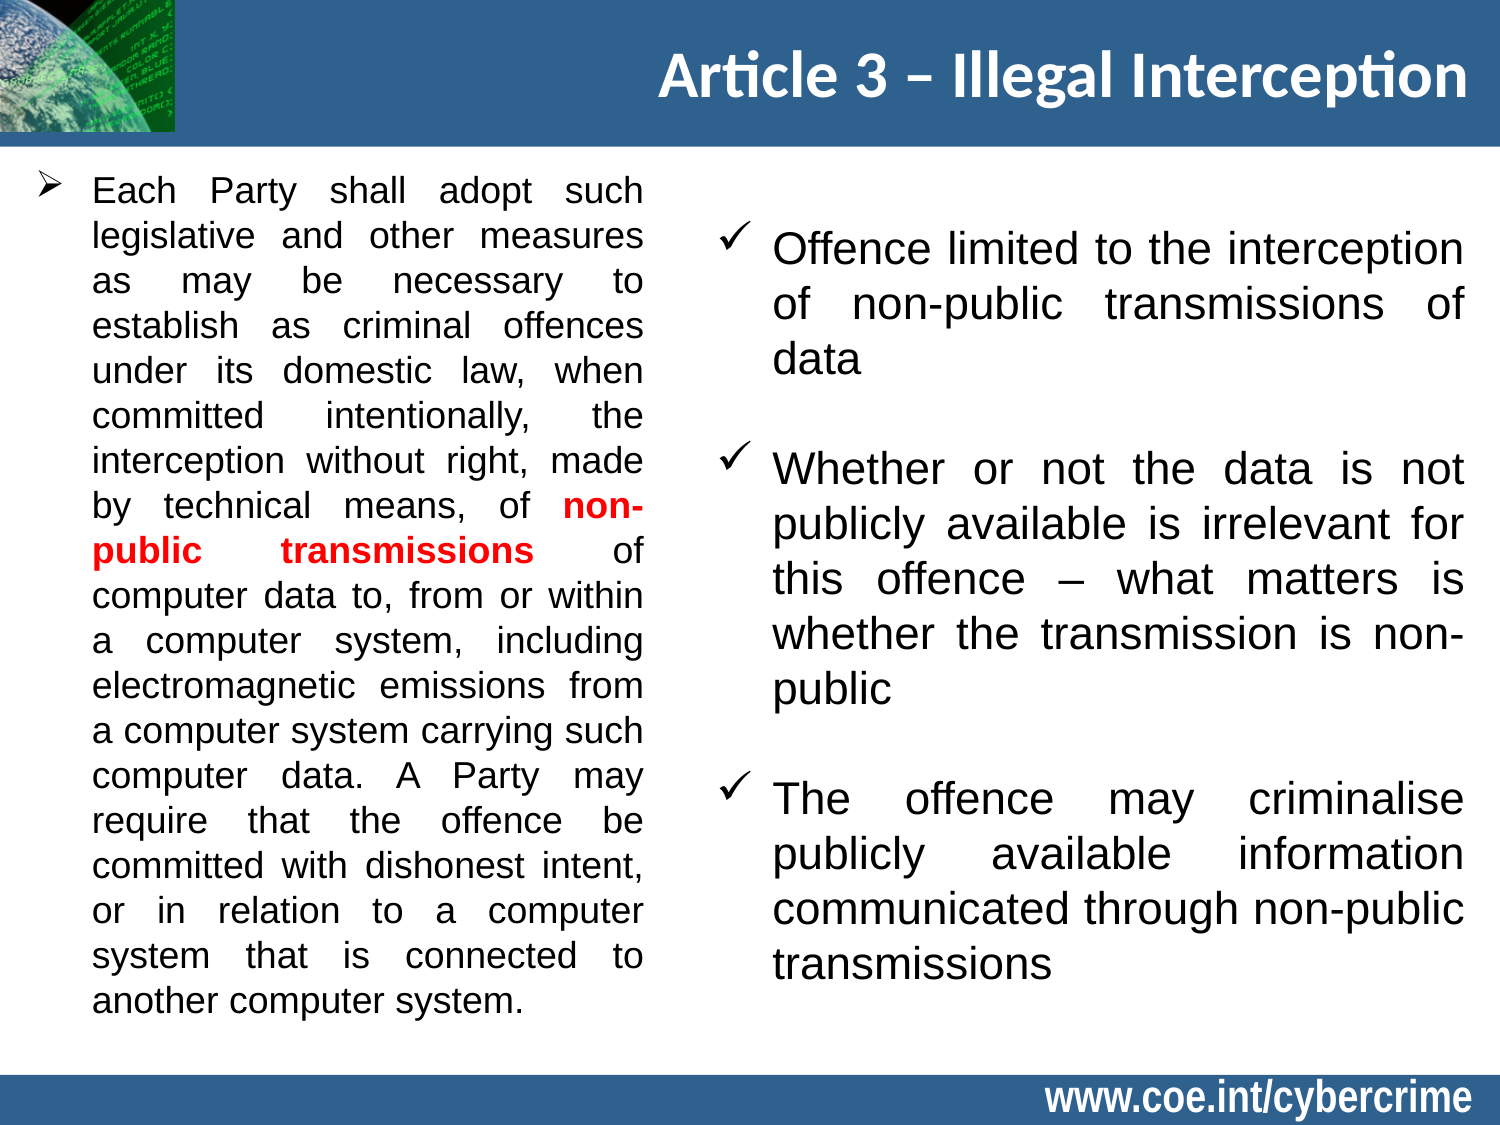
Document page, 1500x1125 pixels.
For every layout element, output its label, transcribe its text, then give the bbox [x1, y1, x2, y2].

text_box [0, 1073, 1030, 1125]
text_box Each Party shall adopt such legislative and other measures as may be necessary to establish as criminal offences under its domestic law, when committed intentionally, the interception without right, made by technical means, of non-public transmissions of computer data to, from or within a computer system, including electromagnetic emissions from a computer system carrying such computer data. A Party may require that the offence be committed with dishonest intent, or in relation to a computer system that is connected to another computer system. [20, 158, 659, 1028]
text_box Offence limited to the interception of non-public transmissions of data Whether or not the data is not publicly available is irrelevant for this offence – what matters is whether the transmission is non-public The offence may criminalise publicly available information communicated through non-public transmissions [701, 211, 1480, 996]
text_box Article 3 – Illegal Interception [0, 0, 1500, 149]
text_box www.coe.int/cybercrime [1030, 1059, 1500, 1125]
picture [0, 0, 175, 132]
